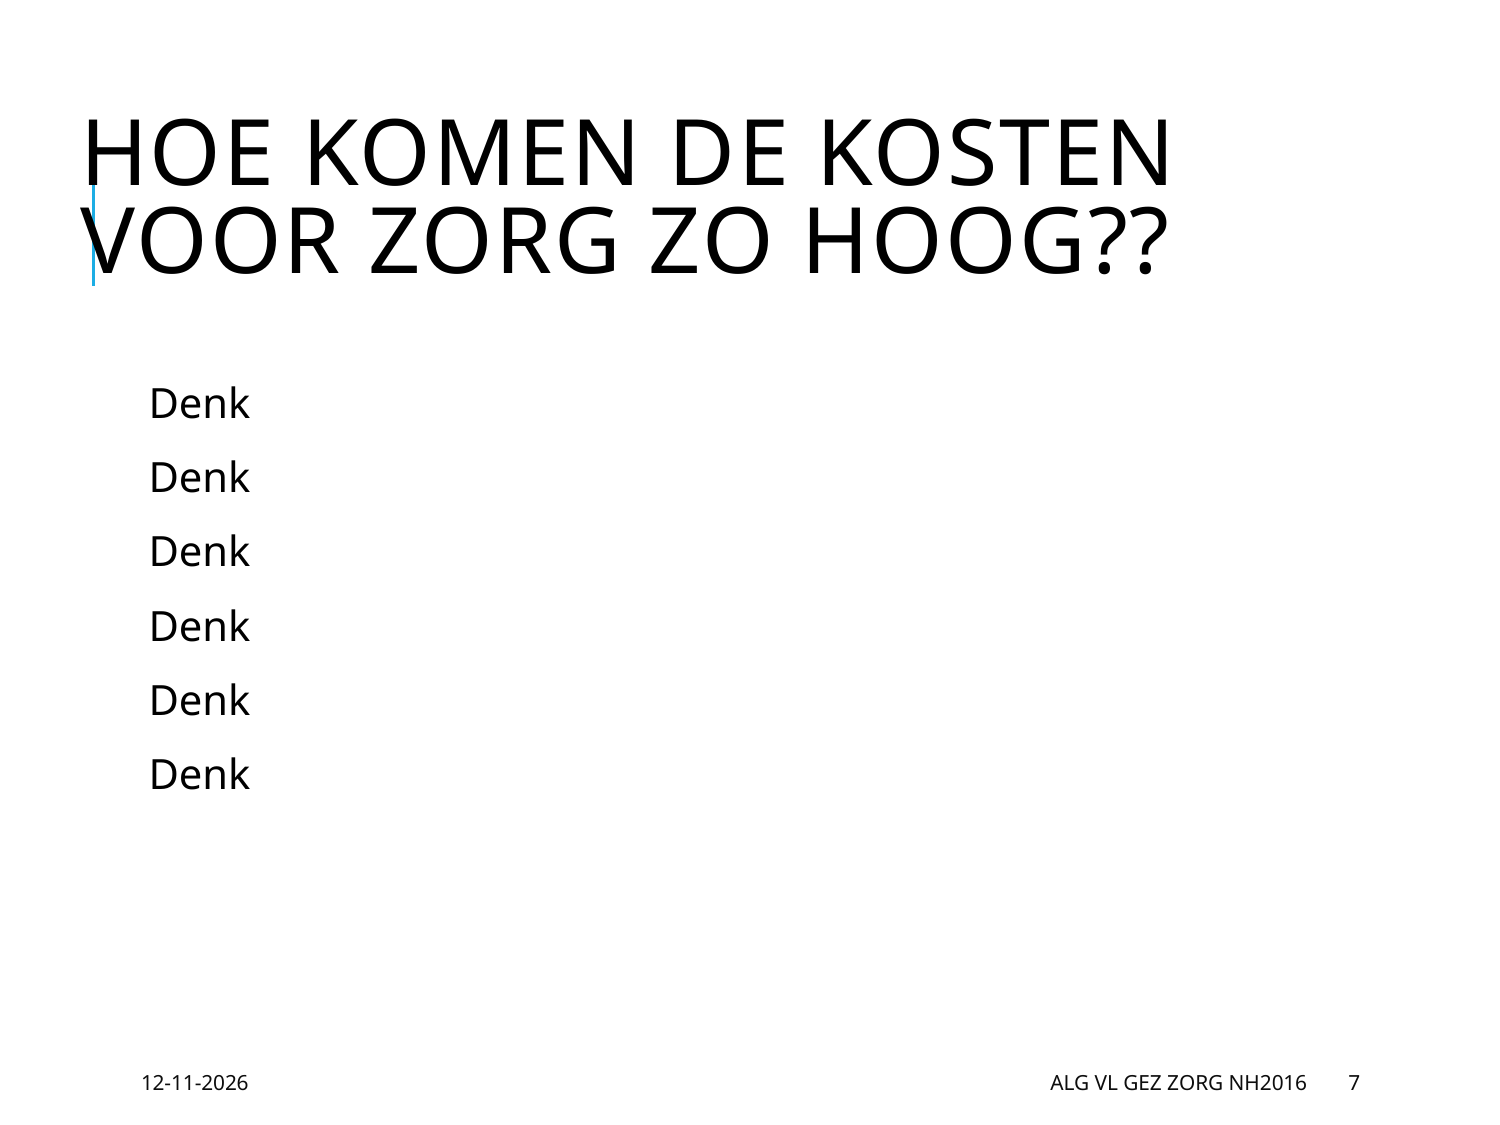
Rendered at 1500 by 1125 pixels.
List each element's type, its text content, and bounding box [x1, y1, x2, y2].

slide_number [126, 1061, 392, 1107]
slide_number 7 [1333, 1061, 1454, 1107]
list Denk Denk Denk Denk Denk Denk [126, 375, 1322, 1035]
footer Alg VL gez zorg NH2016 [595, 1061, 1322, 1107]
title Hoe komen de kosten voor zorg zo hoog?? [64, 55, 1425, 350]
